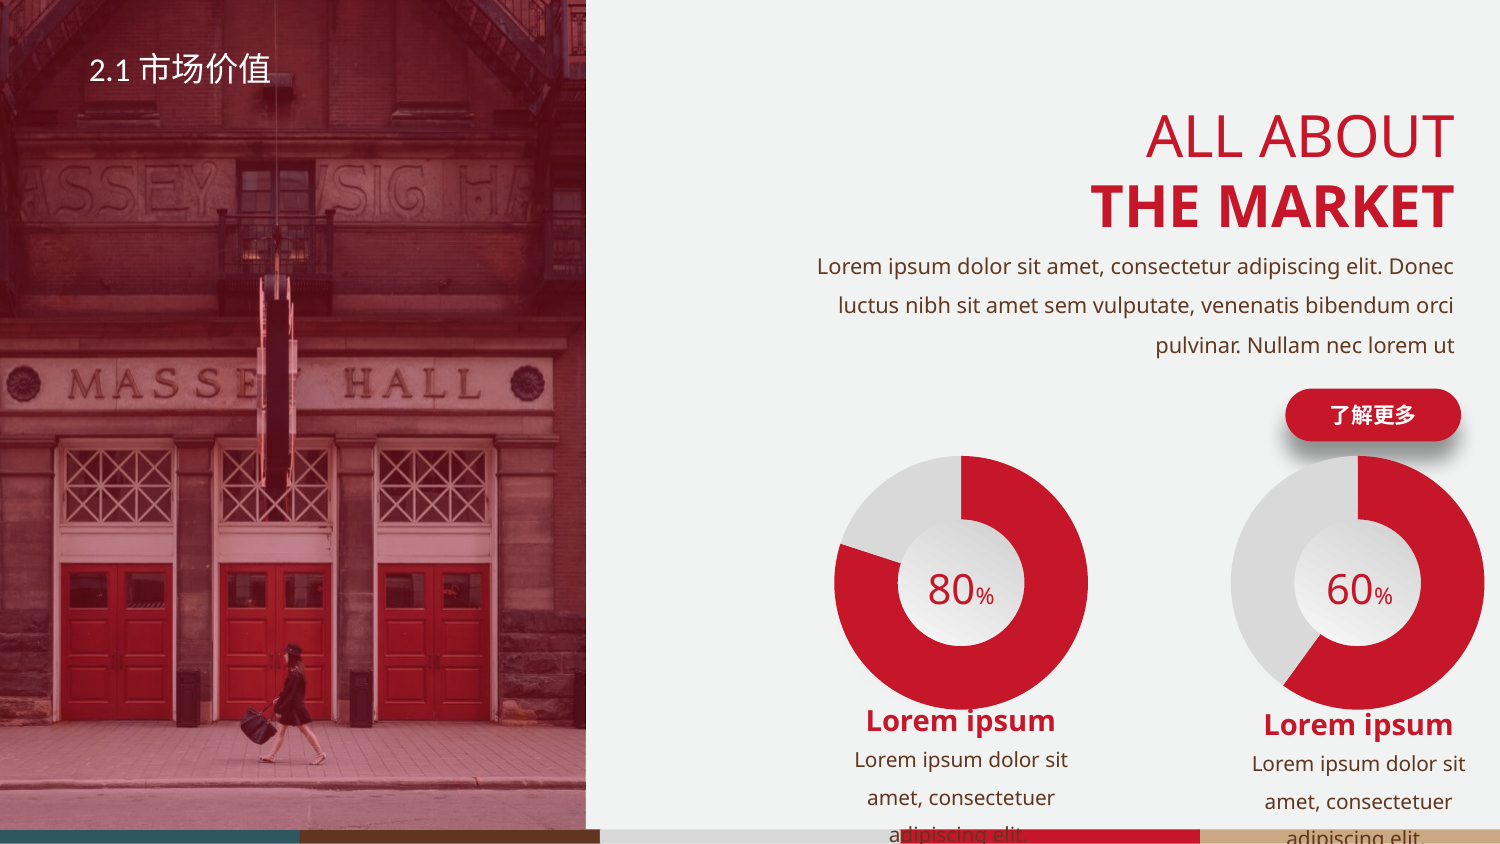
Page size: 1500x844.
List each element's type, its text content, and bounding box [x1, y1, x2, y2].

text_box Lorem ipsum dolor sit amet, consectetuer adipiscing elit. [819, 727, 1103, 844]
text_box Lorem ipsum [1248, 715, 1469, 749]
chart [762, 450, 1500, 715]
text_box Lorem ipsum dolor sit amet, consectetuer adipiscing elit. [1217, 731, 1500, 844]
text_box ALL ABOUT THE MARKET [970, 91, 1461, 247]
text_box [1285, 388, 1462, 442]
text_box Lorem ipsum dolor sit amet, consectetur adipiscing elit. Donec luctus nibh sit amet sem vulputate, venenatis bibendum orci pulvinar. Nullam nec lorem ut [783, 232, 1461, 365]
picture [0, 0, 586, 830]
text_box Lorem ipsum [850, 715, 1072, 745]
